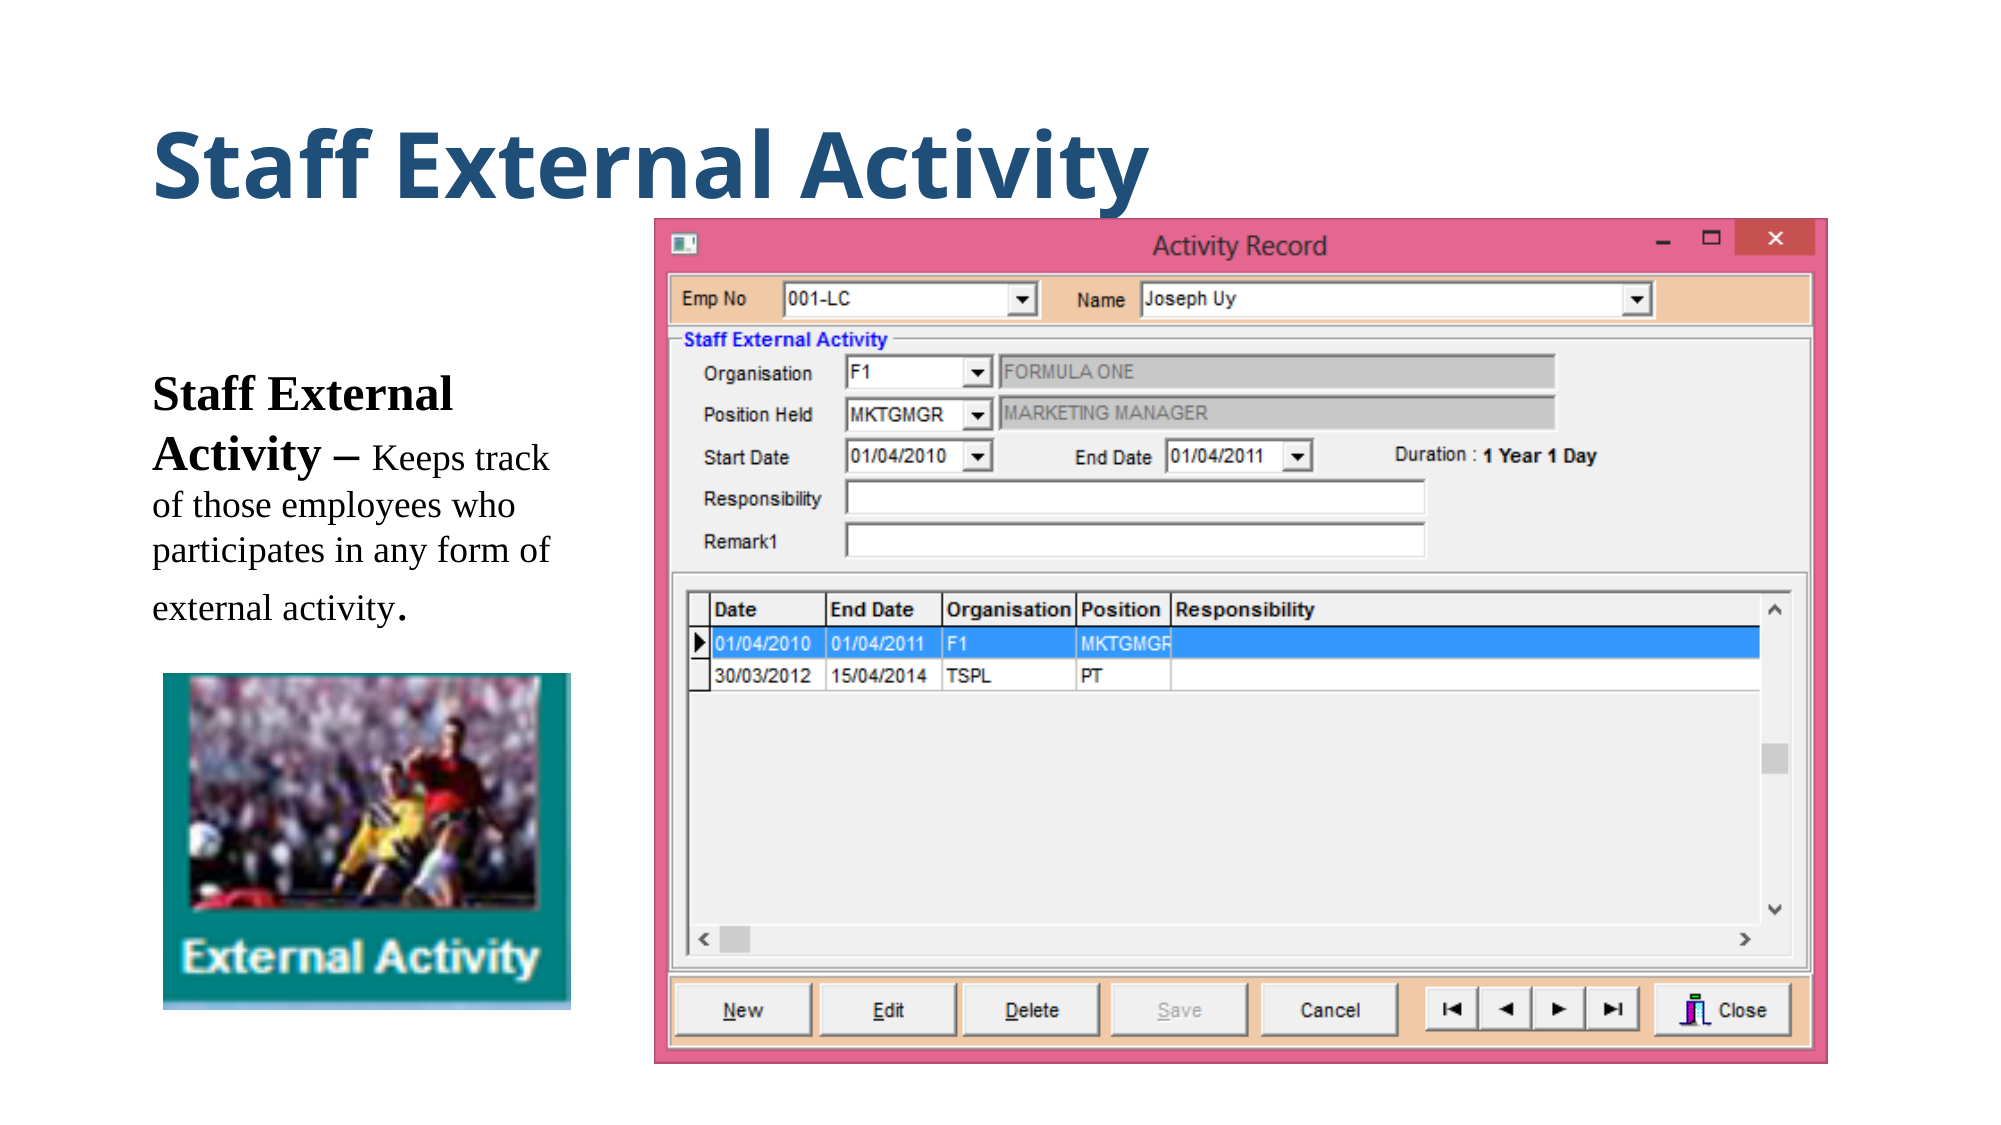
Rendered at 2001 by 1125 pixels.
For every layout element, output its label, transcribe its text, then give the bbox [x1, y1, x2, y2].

picture [163, 673, 571, 1010]
picture [654, 218, 1828, 1064]
text_box Staff External Activity – Keeps track of those employees who participates in any form of external activity. [137, 352, 597, 638]
title Staff External Activity [137, 59, 1863, 278]
